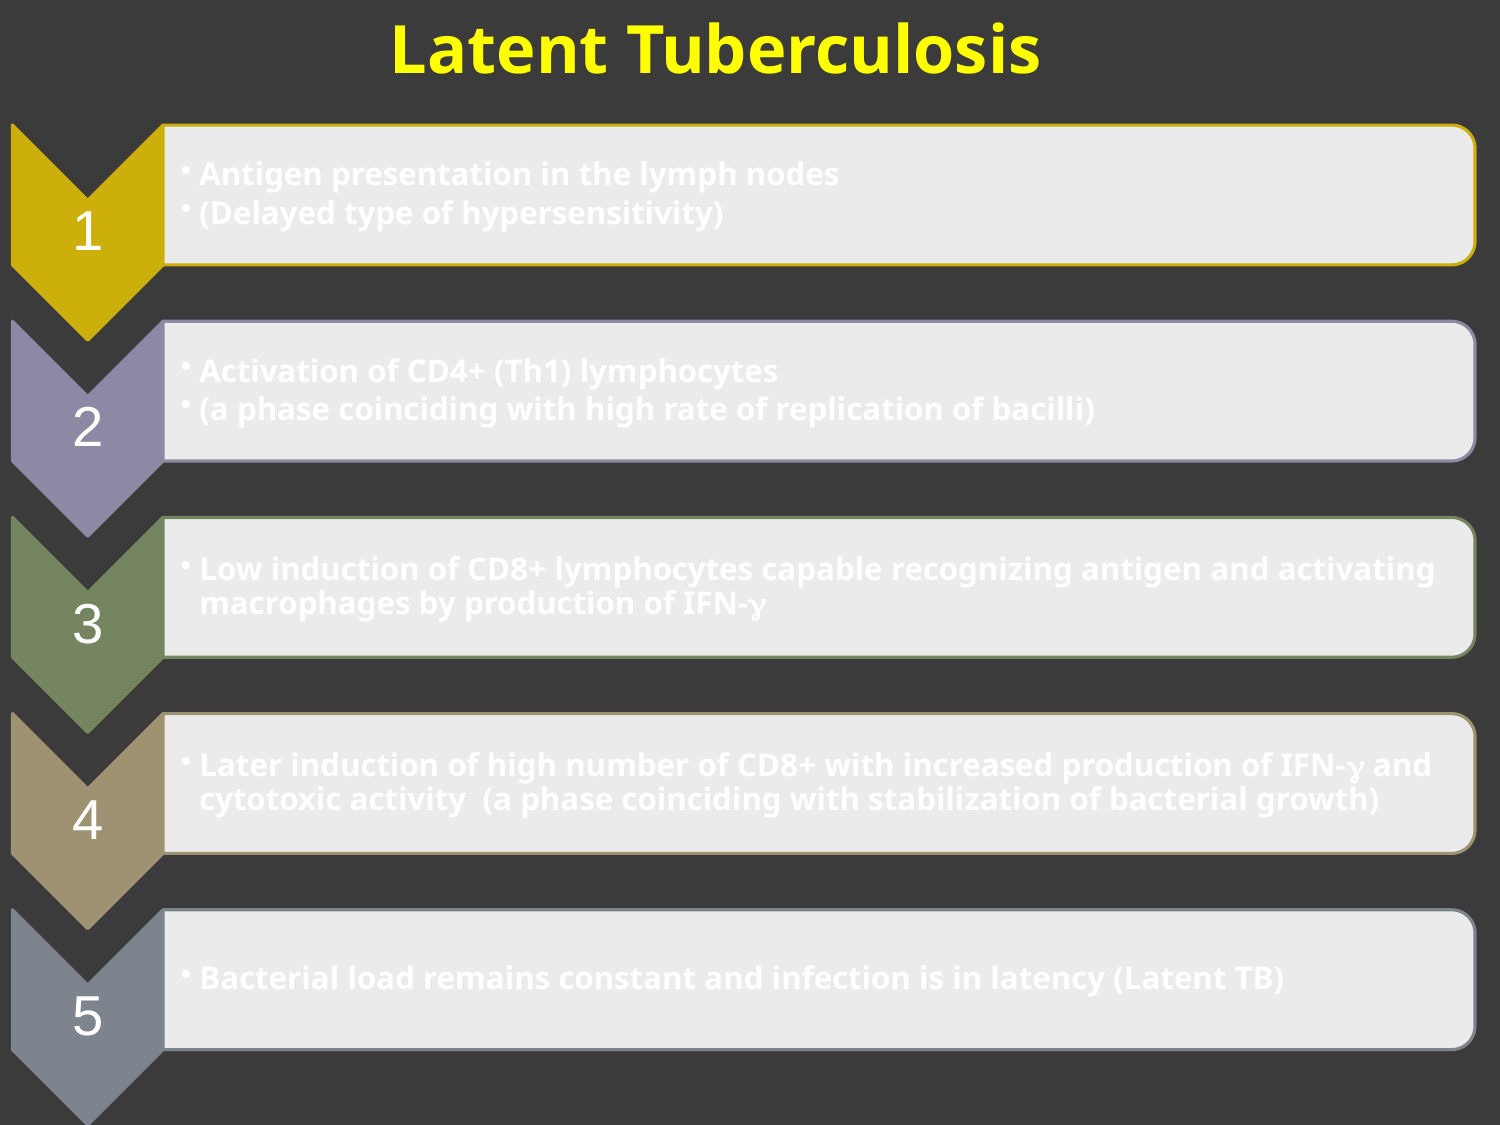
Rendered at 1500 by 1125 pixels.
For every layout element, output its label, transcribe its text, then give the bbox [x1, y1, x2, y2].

text_box Latent Tuberculosis [374, 0, 1188, 95]
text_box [12, 124, 1476, 1125]
